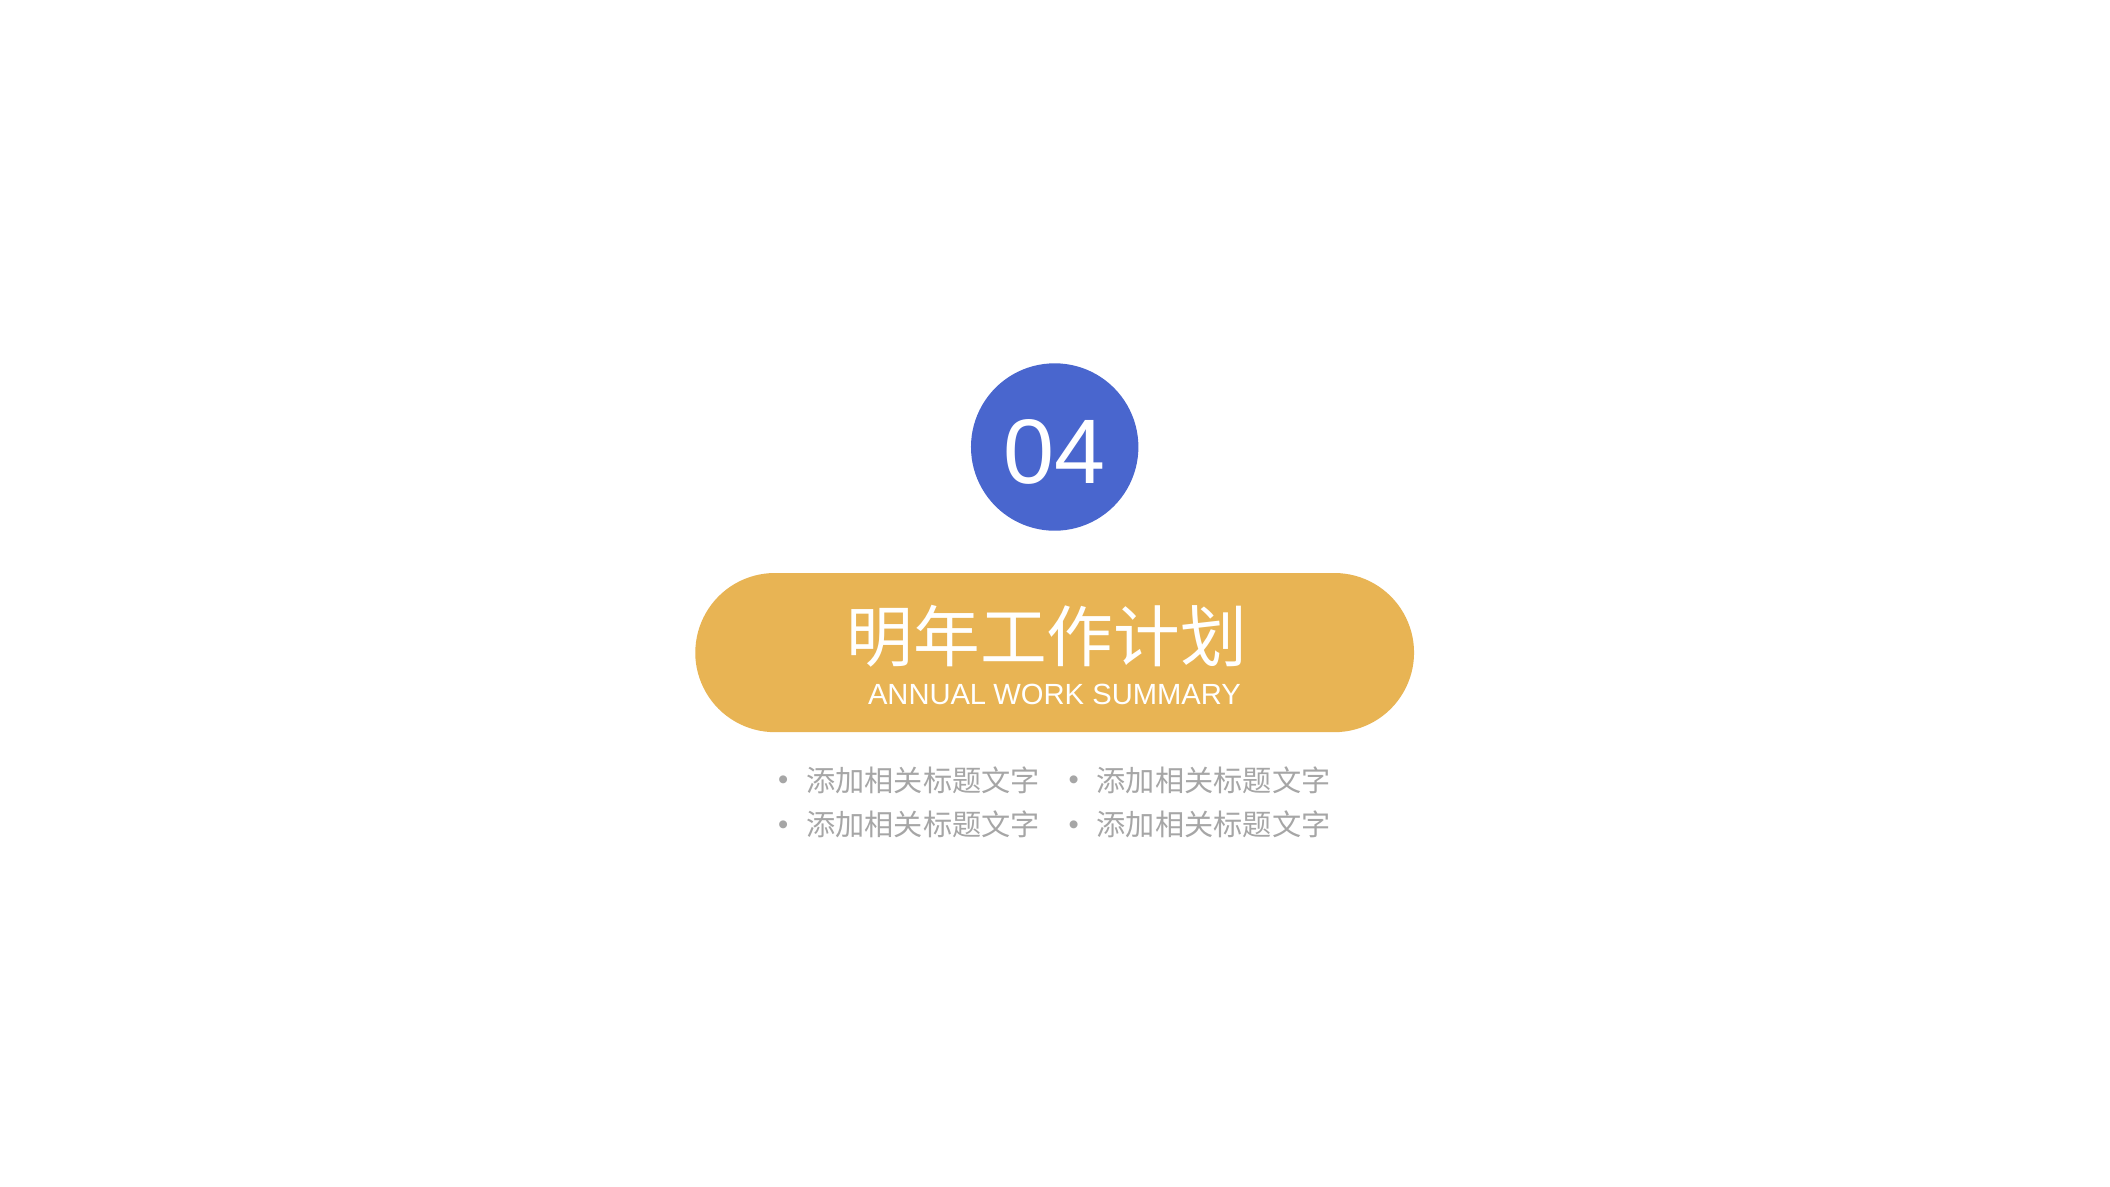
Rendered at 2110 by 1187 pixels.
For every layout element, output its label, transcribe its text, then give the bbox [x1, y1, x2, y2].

text_box 添加相关标题文字 [777, 762, 1041, 798]
text_box [694, 571, 1416, 734]
text_box 04 [969, 362, 1140, 532]
text_box 添加相关标题文字 [777, 806, 1041, 842]
text_box 添加相关标题文字 [1068, 762, 1331, 798]
text_box 添加相关标题文字 [1068, 806, 1331, 842]
